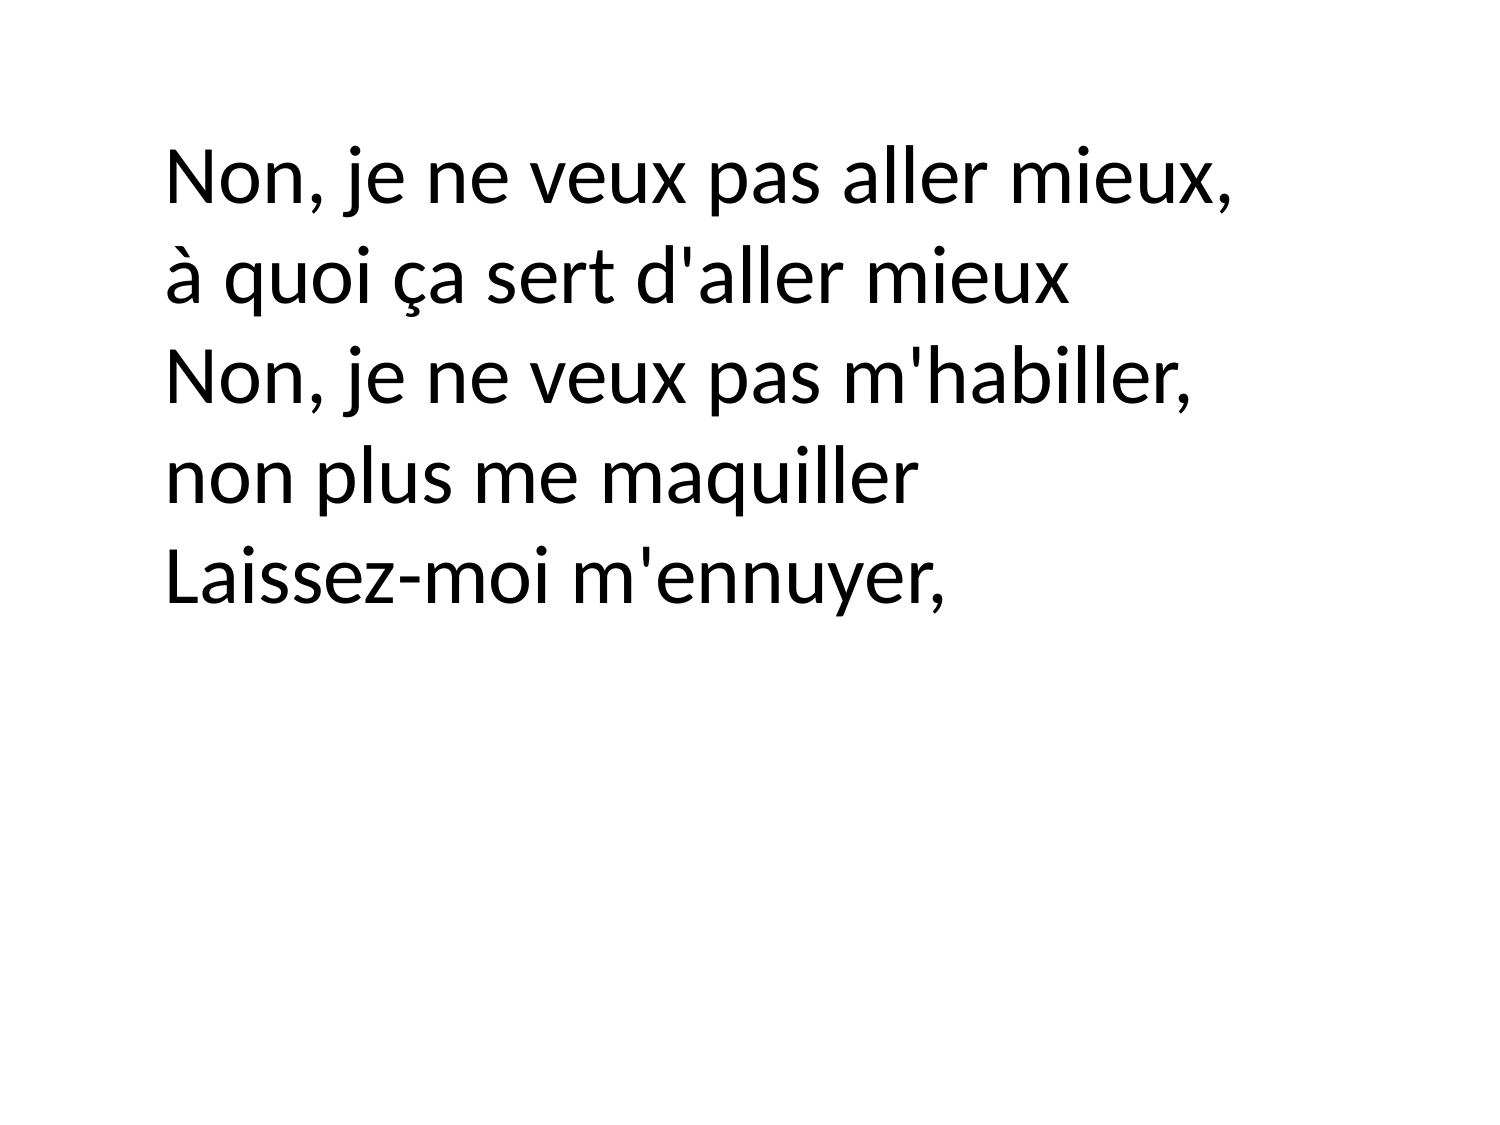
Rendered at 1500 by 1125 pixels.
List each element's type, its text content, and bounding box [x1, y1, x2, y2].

text_box Non, je ne veux pas aller mieux, à quoi ça sert d'aller mieux Non, je ne veux pas m'habiller, non plus me maquiller Laissez-moi m'ennuyer, [150, 112, 1500, 628]
